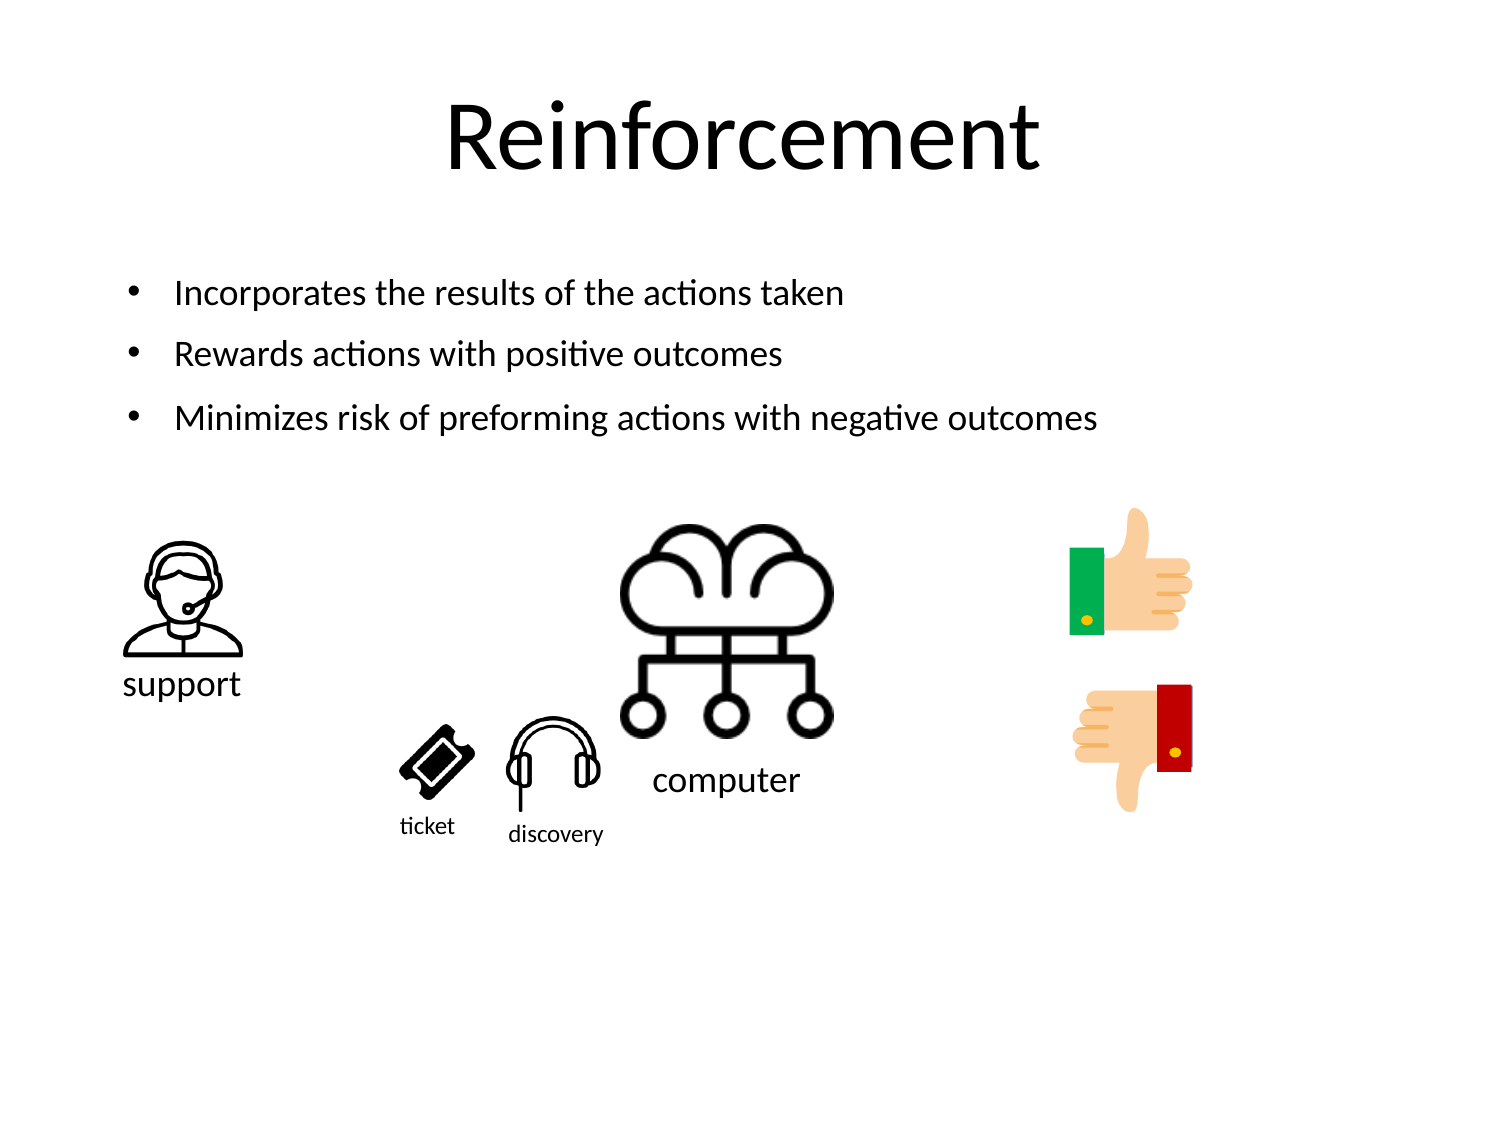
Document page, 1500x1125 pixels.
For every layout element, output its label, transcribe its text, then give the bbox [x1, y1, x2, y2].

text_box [582, 524, 871, 809]
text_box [1069, 507, 1195, 812]
text_box Rewards actions with positive outcomes [110, 320, 1415, 384]
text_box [63, 538, 301, 713]
text_box Incorporates the results of the actions taken [110, 259, 1415, 320]
text_box Minimizes risk of preforming actions with negative outcomes [110, 384, 1415, 452]
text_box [360, 724, 496, 849]
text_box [488, 716, 624, 856]
text_box Reinforcement [74, 62, 1413, 198]
